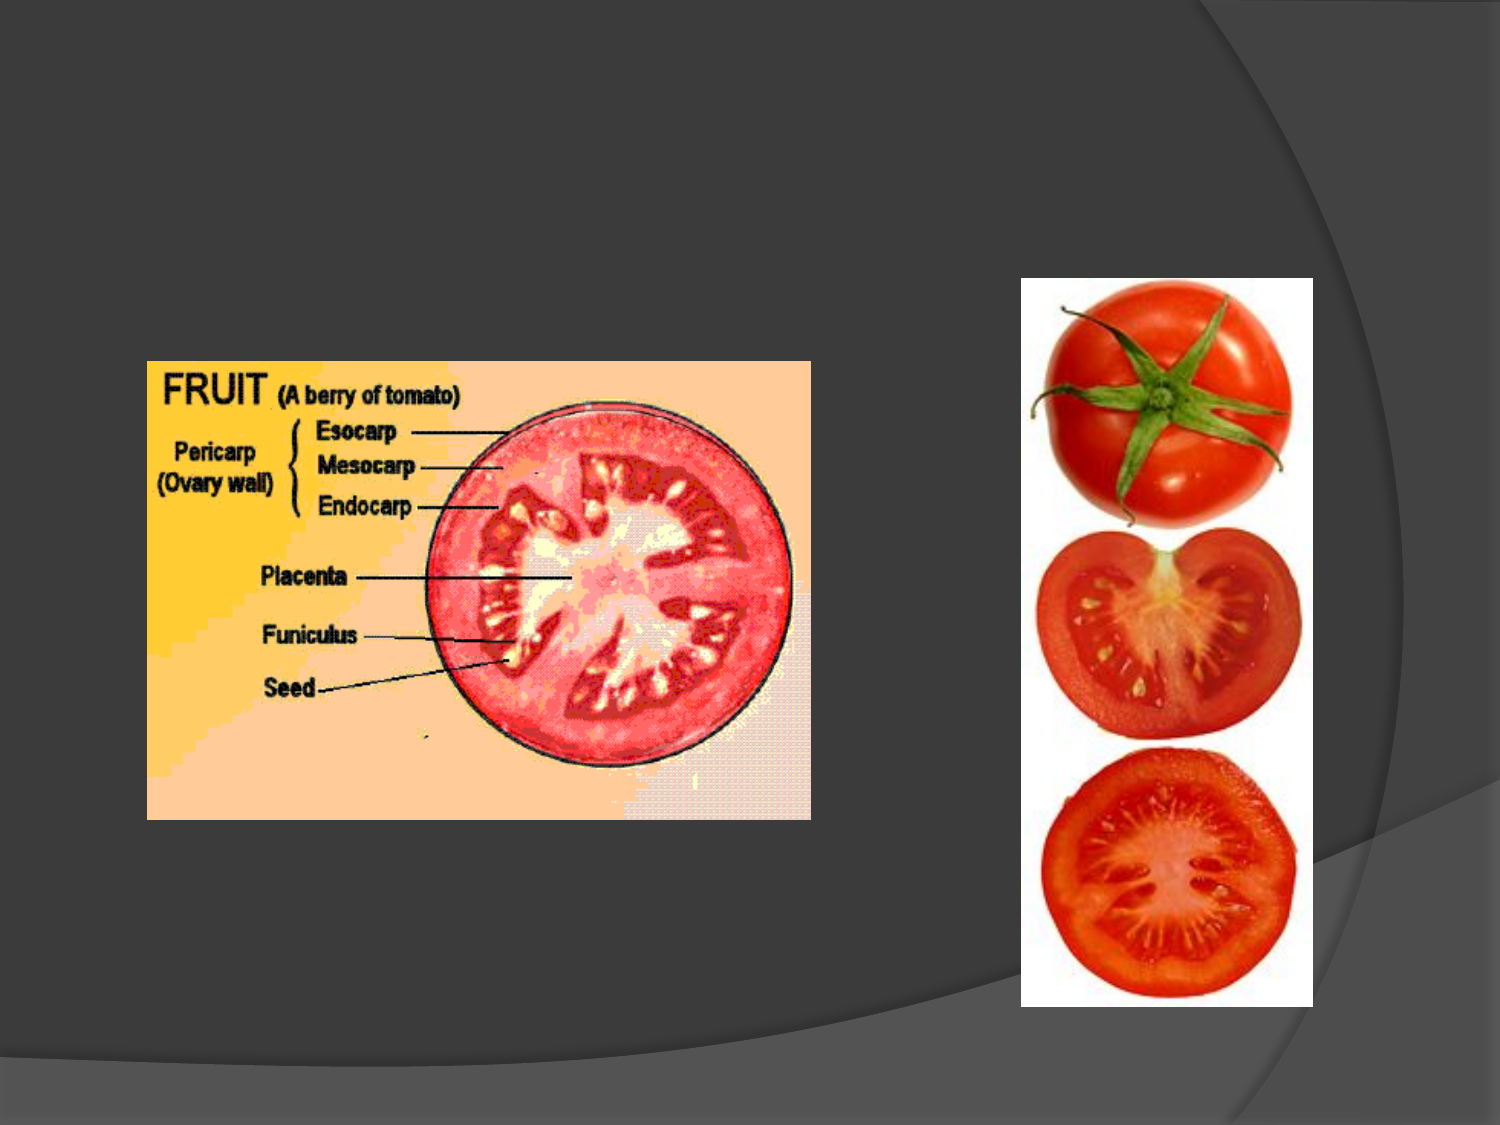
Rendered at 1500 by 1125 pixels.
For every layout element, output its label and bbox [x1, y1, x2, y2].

picture [147, 361, 811, 820]
picture [1021, 278, 1313, 1007]
